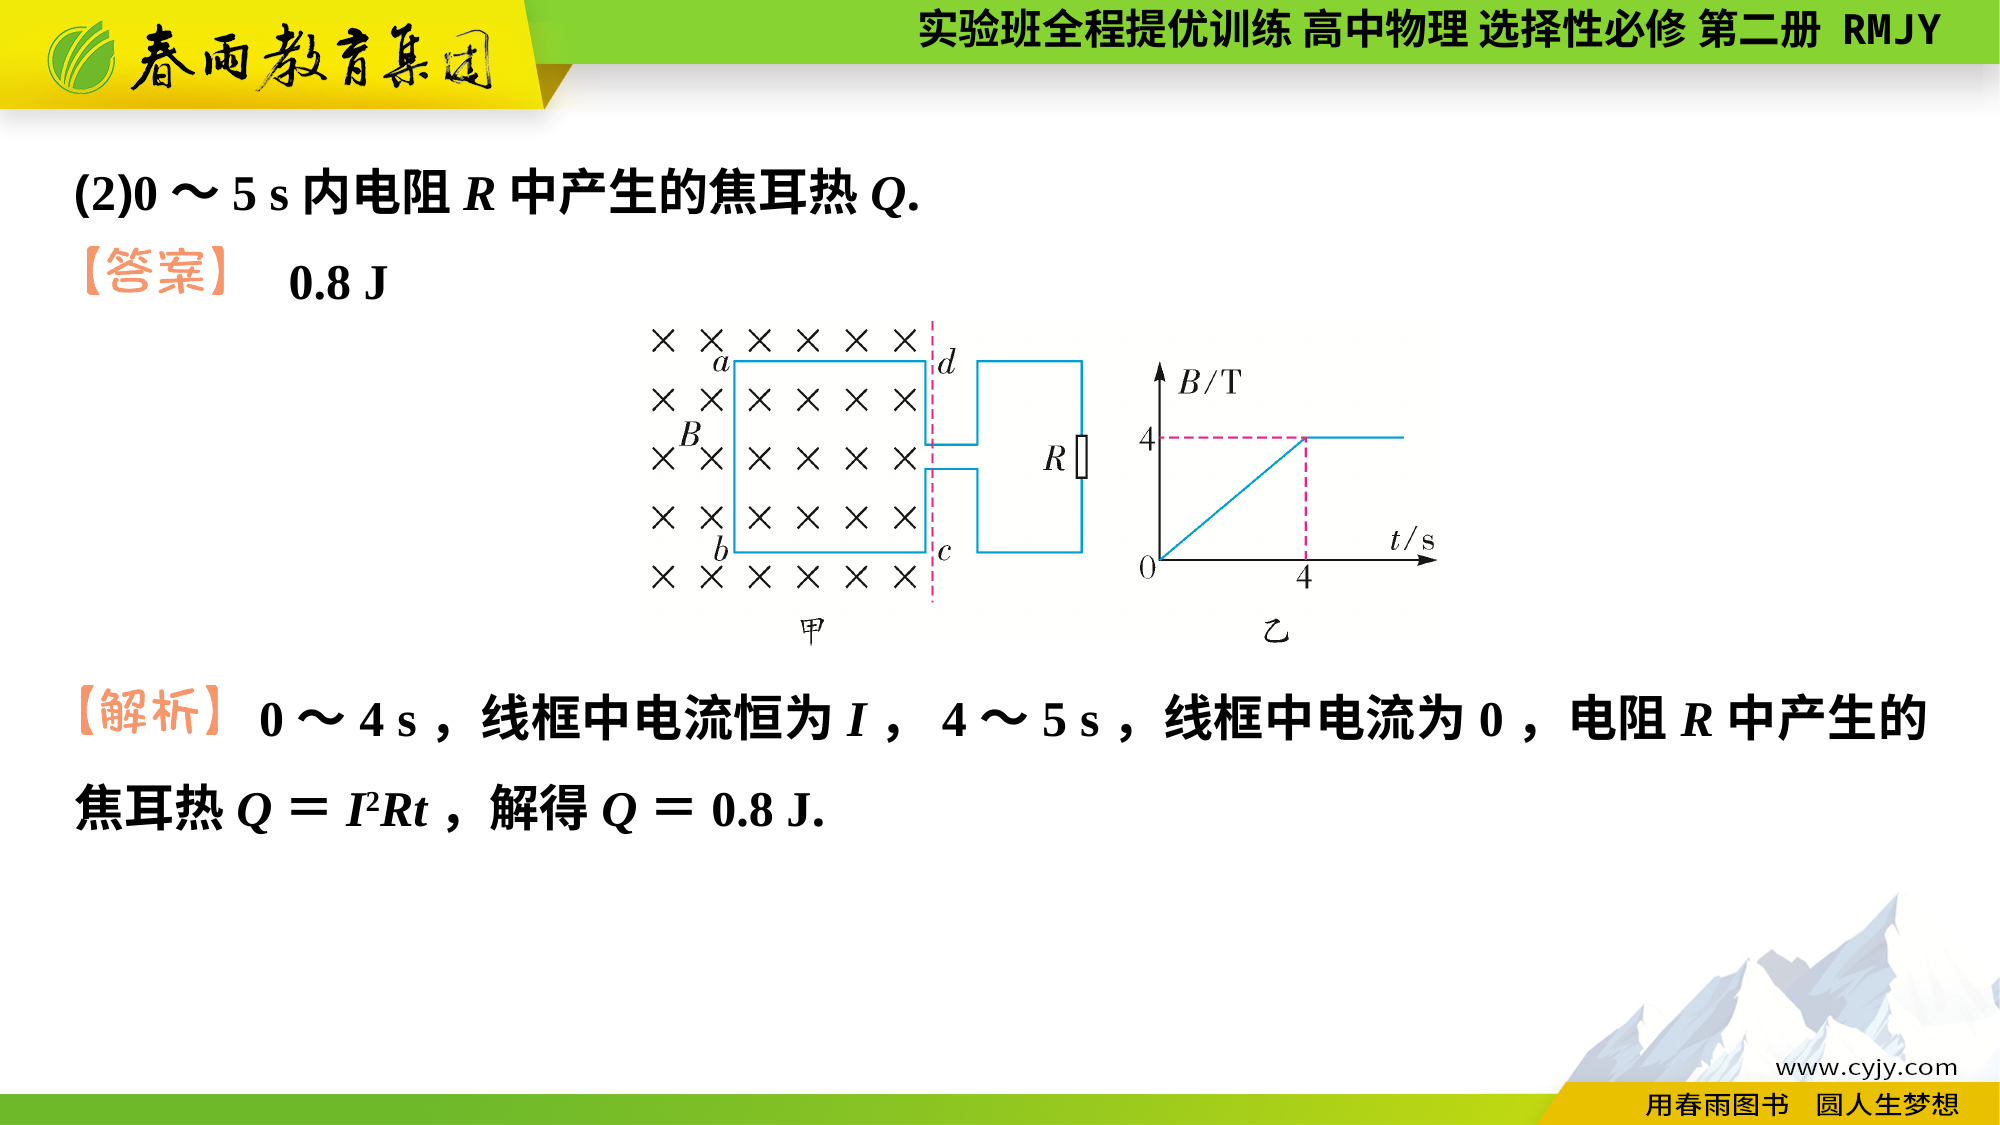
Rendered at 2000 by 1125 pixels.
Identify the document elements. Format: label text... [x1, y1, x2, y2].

list (2)0～5 s内电阻R中产生的焦耳热Q. [59, 122, 1944, 229]
picture [0, 0, 2000, 1125]
text_box 0～4 s，线框中电流恒为I，4～5 s，线框中电流为0，电阻R中产生的焦耳热Q＝I2Rt，解得Q＝0.8 J. [59, 648, 1944, 844]
text_box 0.8 J [273, 212, 404, 318]
